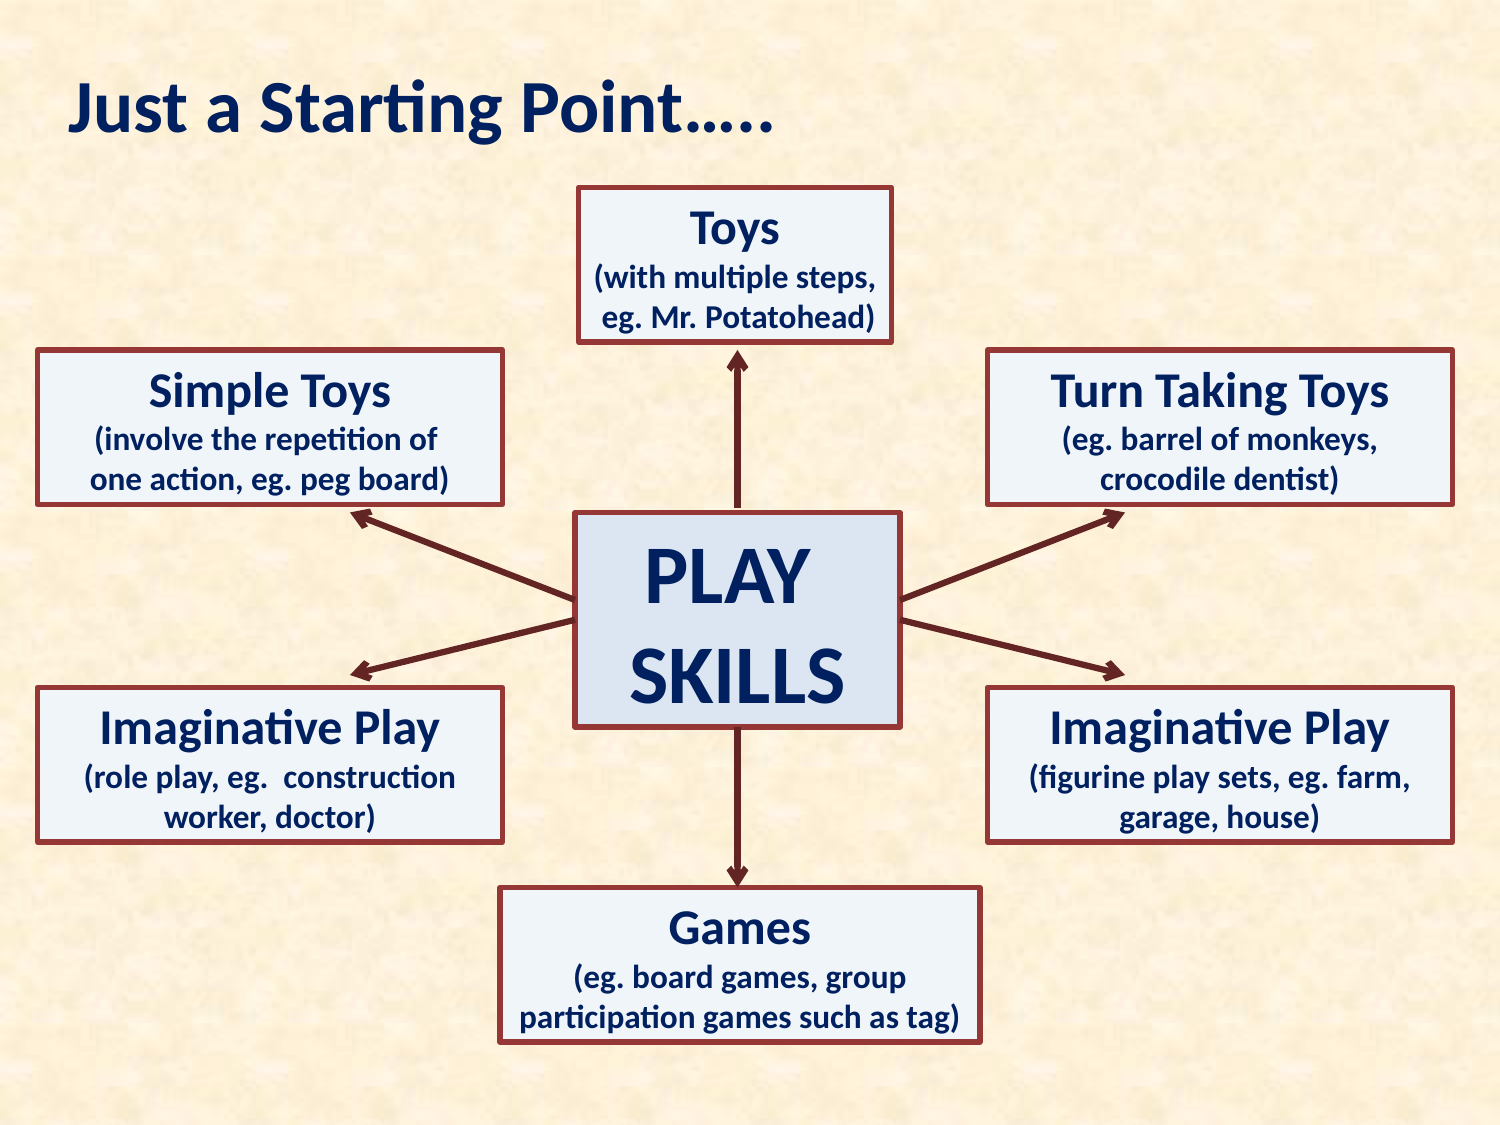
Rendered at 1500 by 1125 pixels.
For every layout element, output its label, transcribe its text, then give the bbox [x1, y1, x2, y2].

text_box Imaginative Play (role play, eg. construction worker, doctor) [37, 687, 503, 843]
text_box PLAY SKILLS [575, 512, 900, 728]
text_box Toys (with multiple steps, eg. Mr. Potatohead) [578, 187, 892, 342]
text_box Turn Taking Toys (eg. barrel of monkeys, crocodile dentist) [987, 349, 1453, 505]
text_box Just a Starting Point….. [54, 49, 793, 155]
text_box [899, 620, 1126, 676]
text_box Imaginative Play (figurine play sets, eg. farm, garage, house) [987, 687, 1453, 843]
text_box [349, 620, 576, 676]
text_box Simple Toys (involve the repetition of one action, eg. peg board) [37, 349, 503, 505]
picture [0, 0, 1500, 1125]
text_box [899, 512, 1126, 601]
text_box Games (eg. board games, group participation games such as tag) [499, 887, 980, 1042]
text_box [349, 512, 576, 601]
